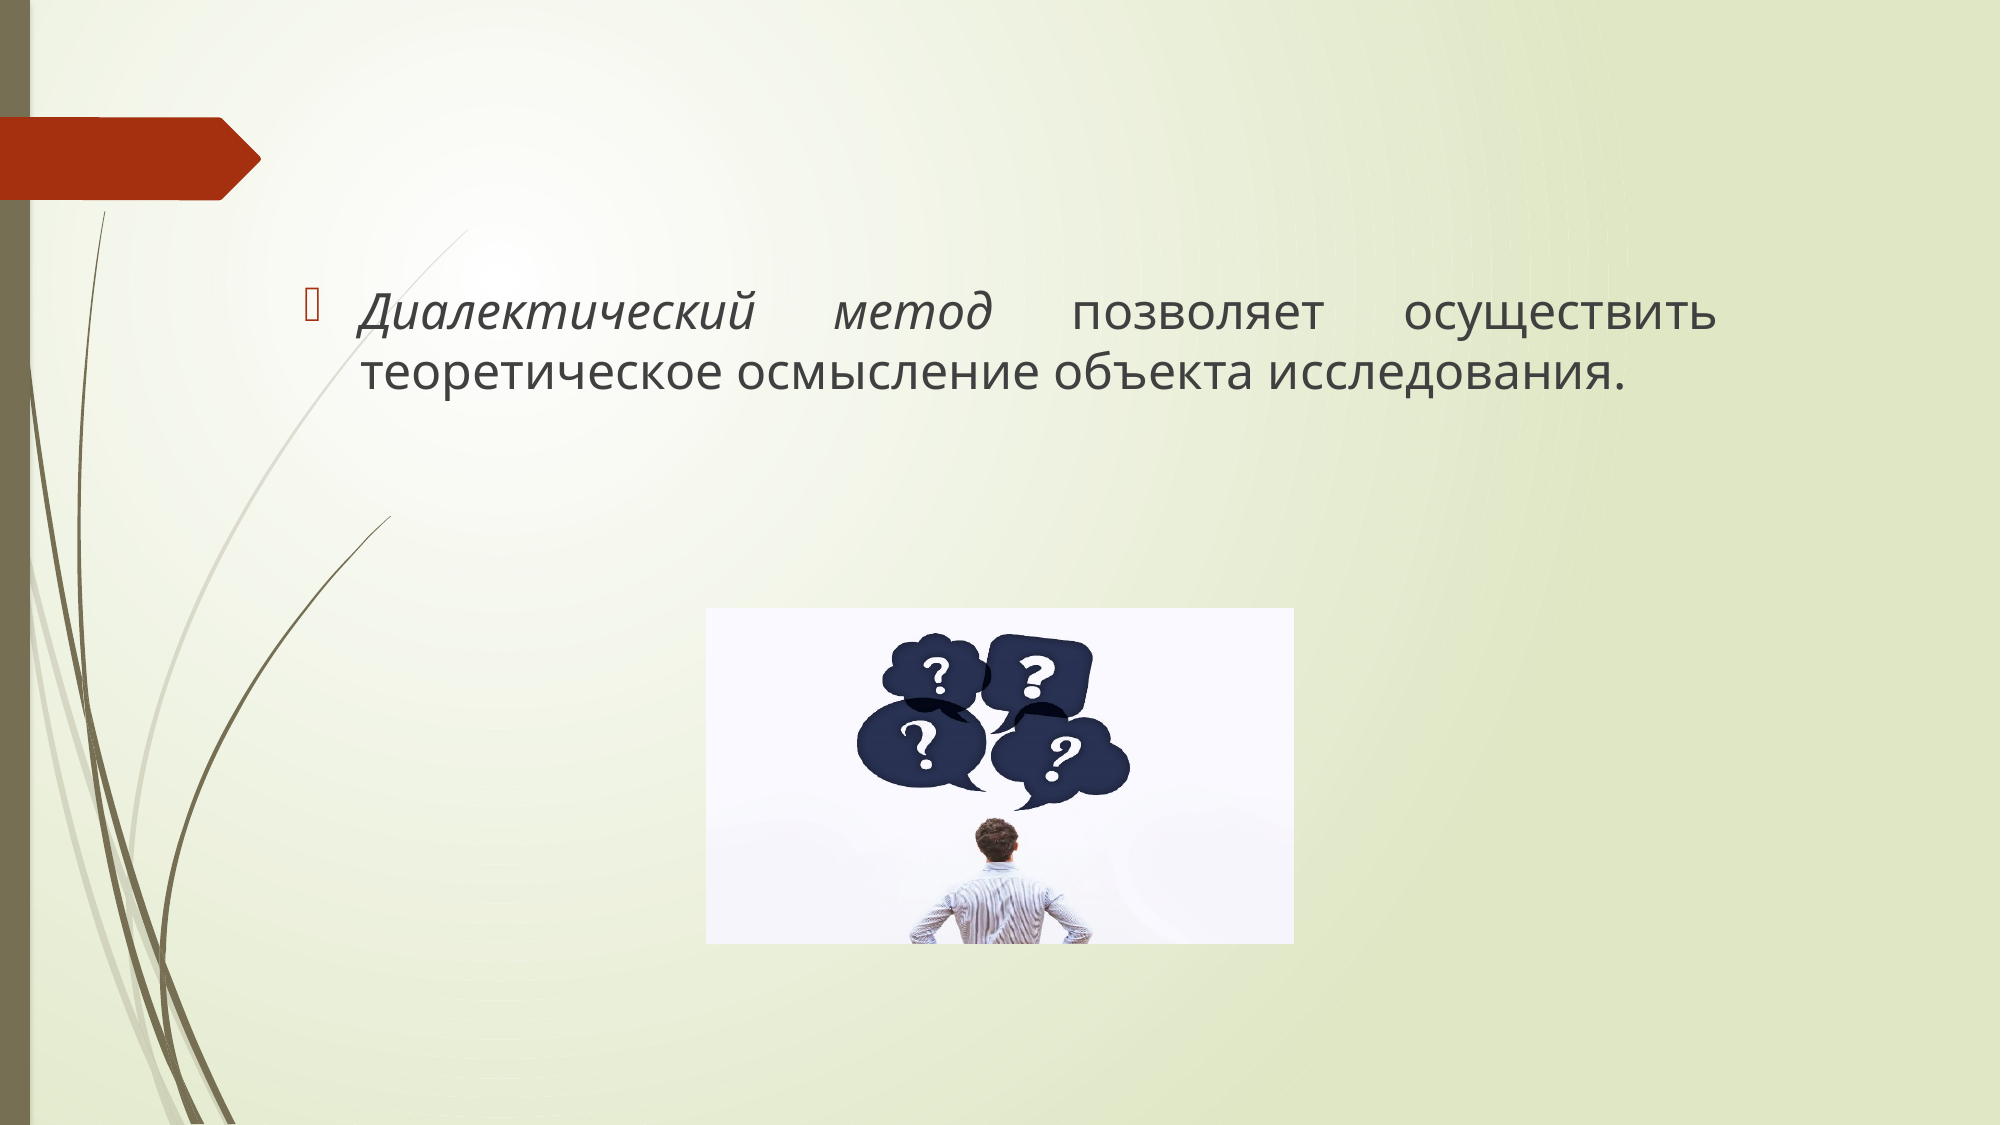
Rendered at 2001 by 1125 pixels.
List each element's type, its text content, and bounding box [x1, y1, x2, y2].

list Диалектический метод позволяет осуществить теоретическое осмысление объекта исследования. [289, 271, 1734, 548]
picture [706, 608, 1294, 945]
